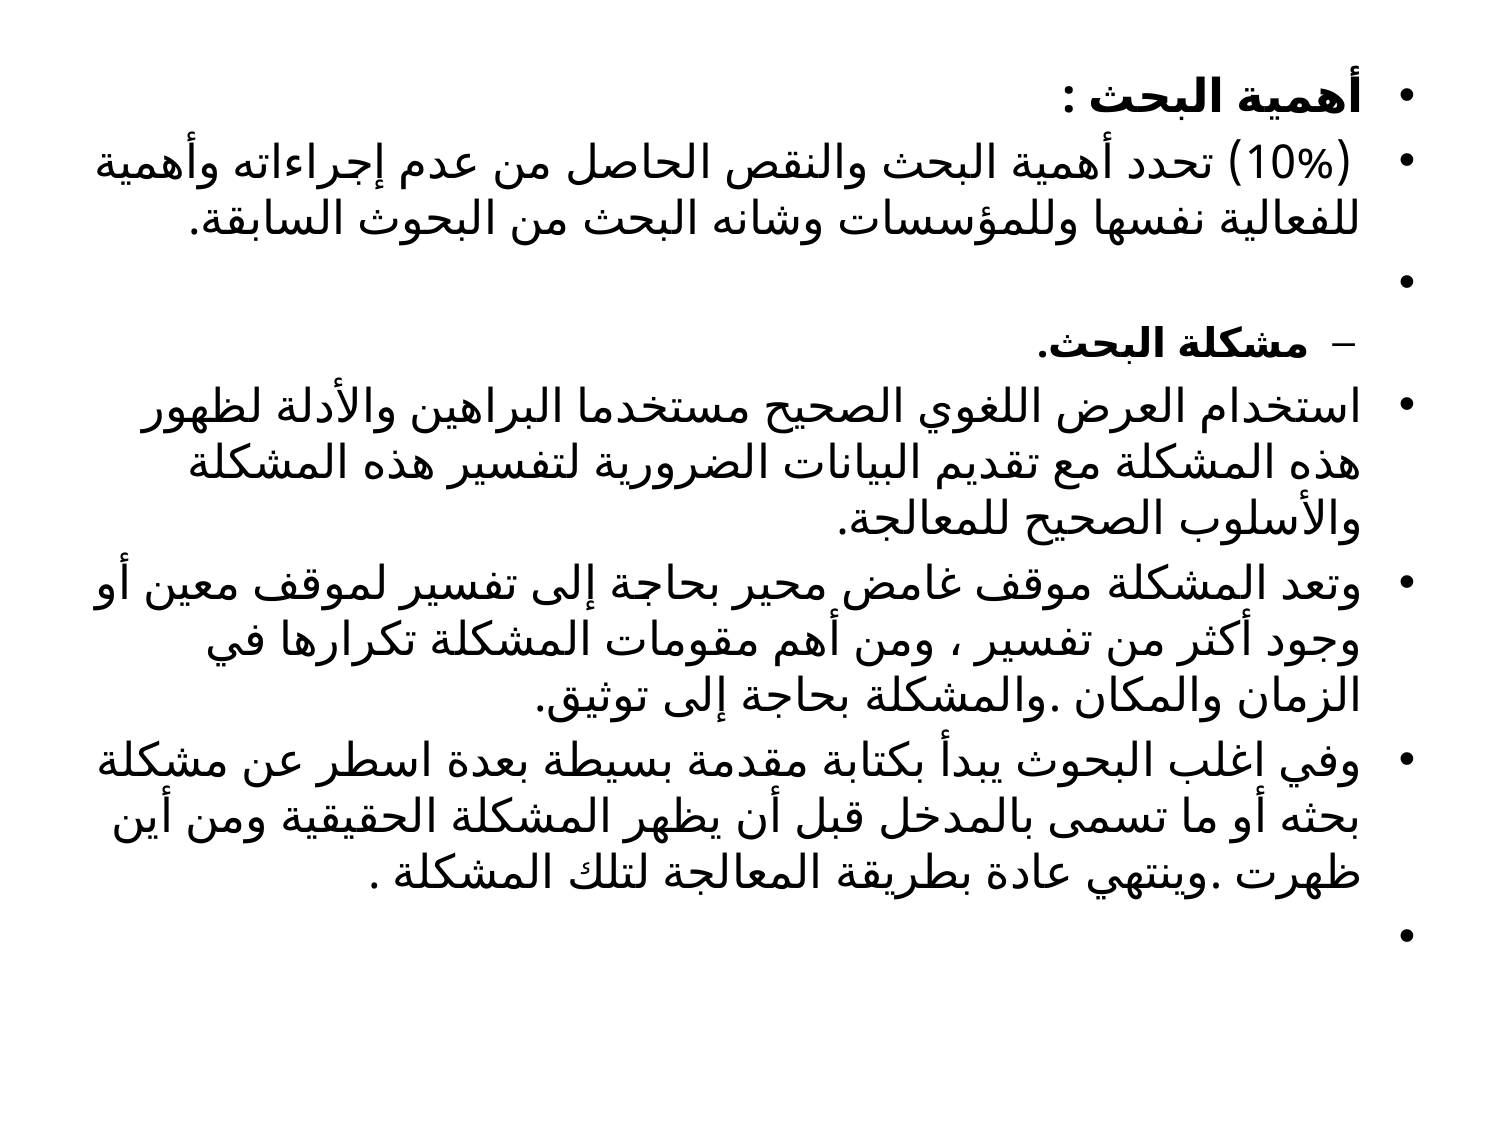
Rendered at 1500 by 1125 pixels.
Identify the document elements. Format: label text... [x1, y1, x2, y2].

list أهمية البحث : (10%) تحدد أهمية البحث والنقص الحاصل من عدم إجراءاته وأهمية للفعالية نفسها وللمؤسسات وشانه البحث من البحوث السابقة. مشكلة البحث. استخدام العرض اللغوي الصحيح مستخدما البراهين والأدلة لظهور هذه المشكلة مع تقديم البيانات الضرورية لتفسير هذه المشكلة والأسلوب الصحيح للمعالجة. وتعد المشكلة موقف غامض محير بحاجة إلى تفسير لموقف معين أو وجود أكثر من تفسير ، ومن أهم مقومات المشكلة تكرارها في الزمان والمكان .والمشكلة بحاجة إلى توثيق. وفي اغلب البحوث يبدأ بكتابة مقدمة بسيطة بعدة اسطر عن مشكلة بحثه أو ما تسمى بالمدخل قبل أن يظهر المشكلة الحقيقية ومن أين ظهرت .وينتهي عادة بطريقة المعالجة لتلك المشكلة . [75, 58, 1425, 1005]
